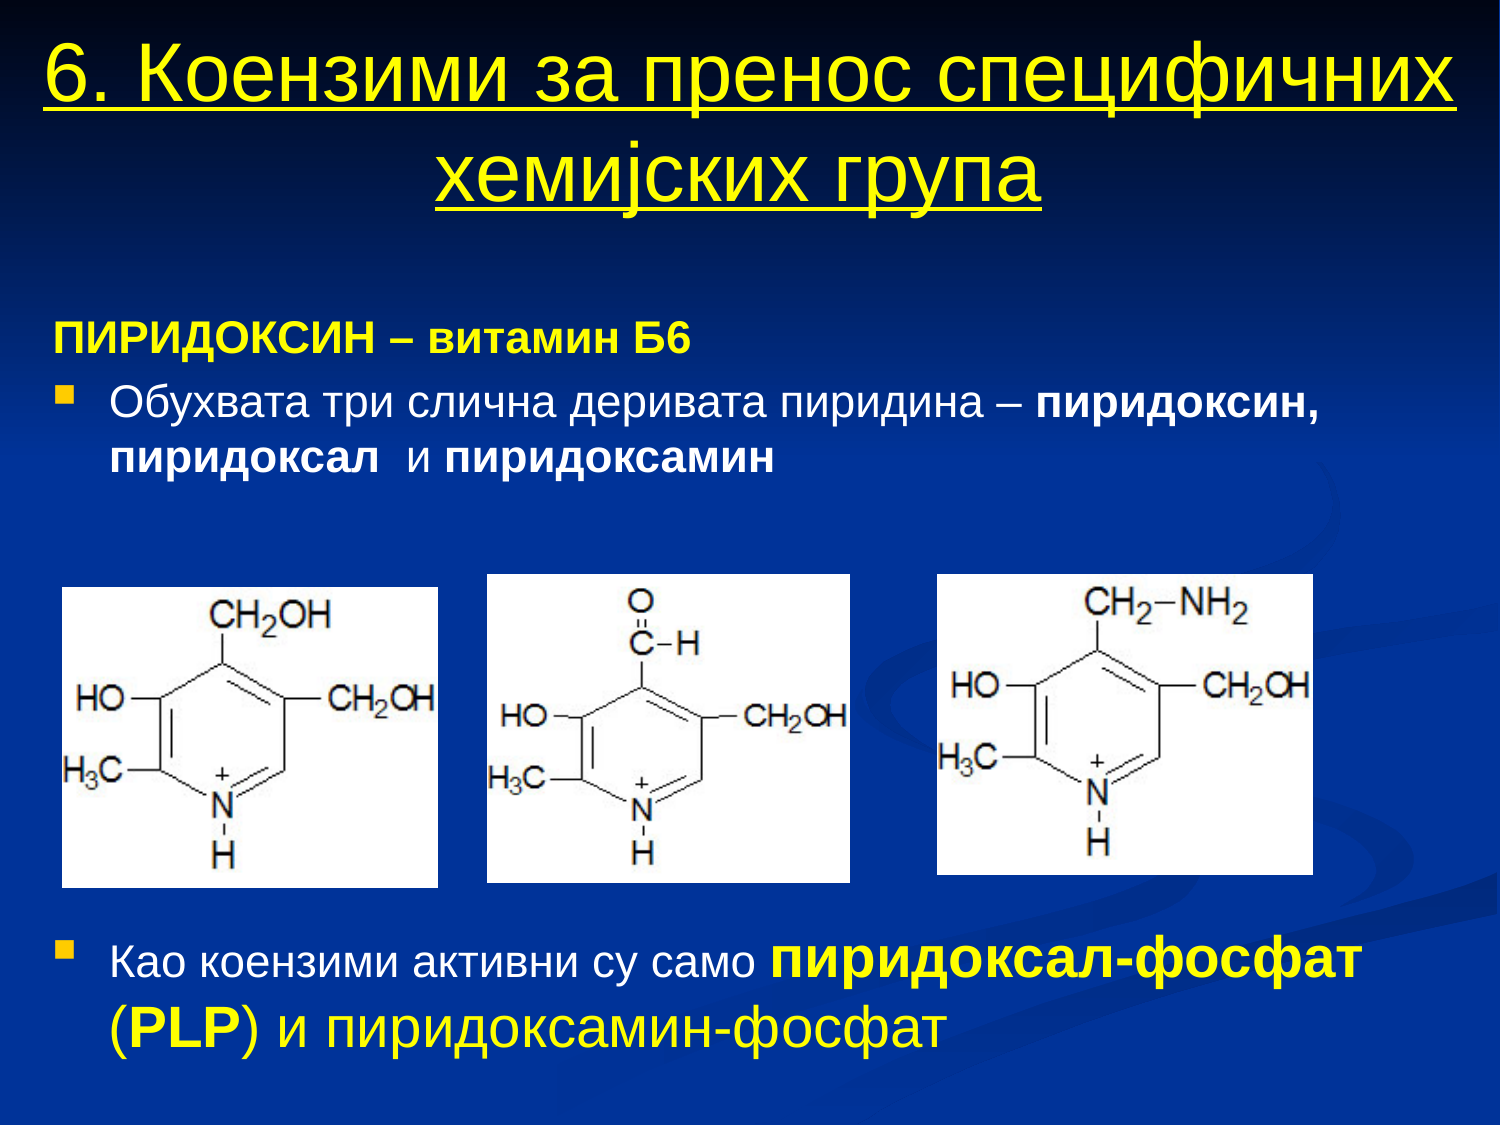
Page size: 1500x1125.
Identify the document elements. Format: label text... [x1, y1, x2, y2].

picture [937, 574, 1313, 875]
title 6. Коензими за пренос специфичних хемијских група [0, 24, 1500, 212]
picture [62, 587, 438, 888]
list ПИРИДОКСИН – витамин Б6 Обухвата три слична деривата пиридина – пиридоксин, пиридоксал и пиридоксамин Као коензими активни су само пиридоксал-фосфат (PLP) и пиридоксамин-фосфат [37, 299, 1500, 1125]
picture [487, 574, 851, 883]
